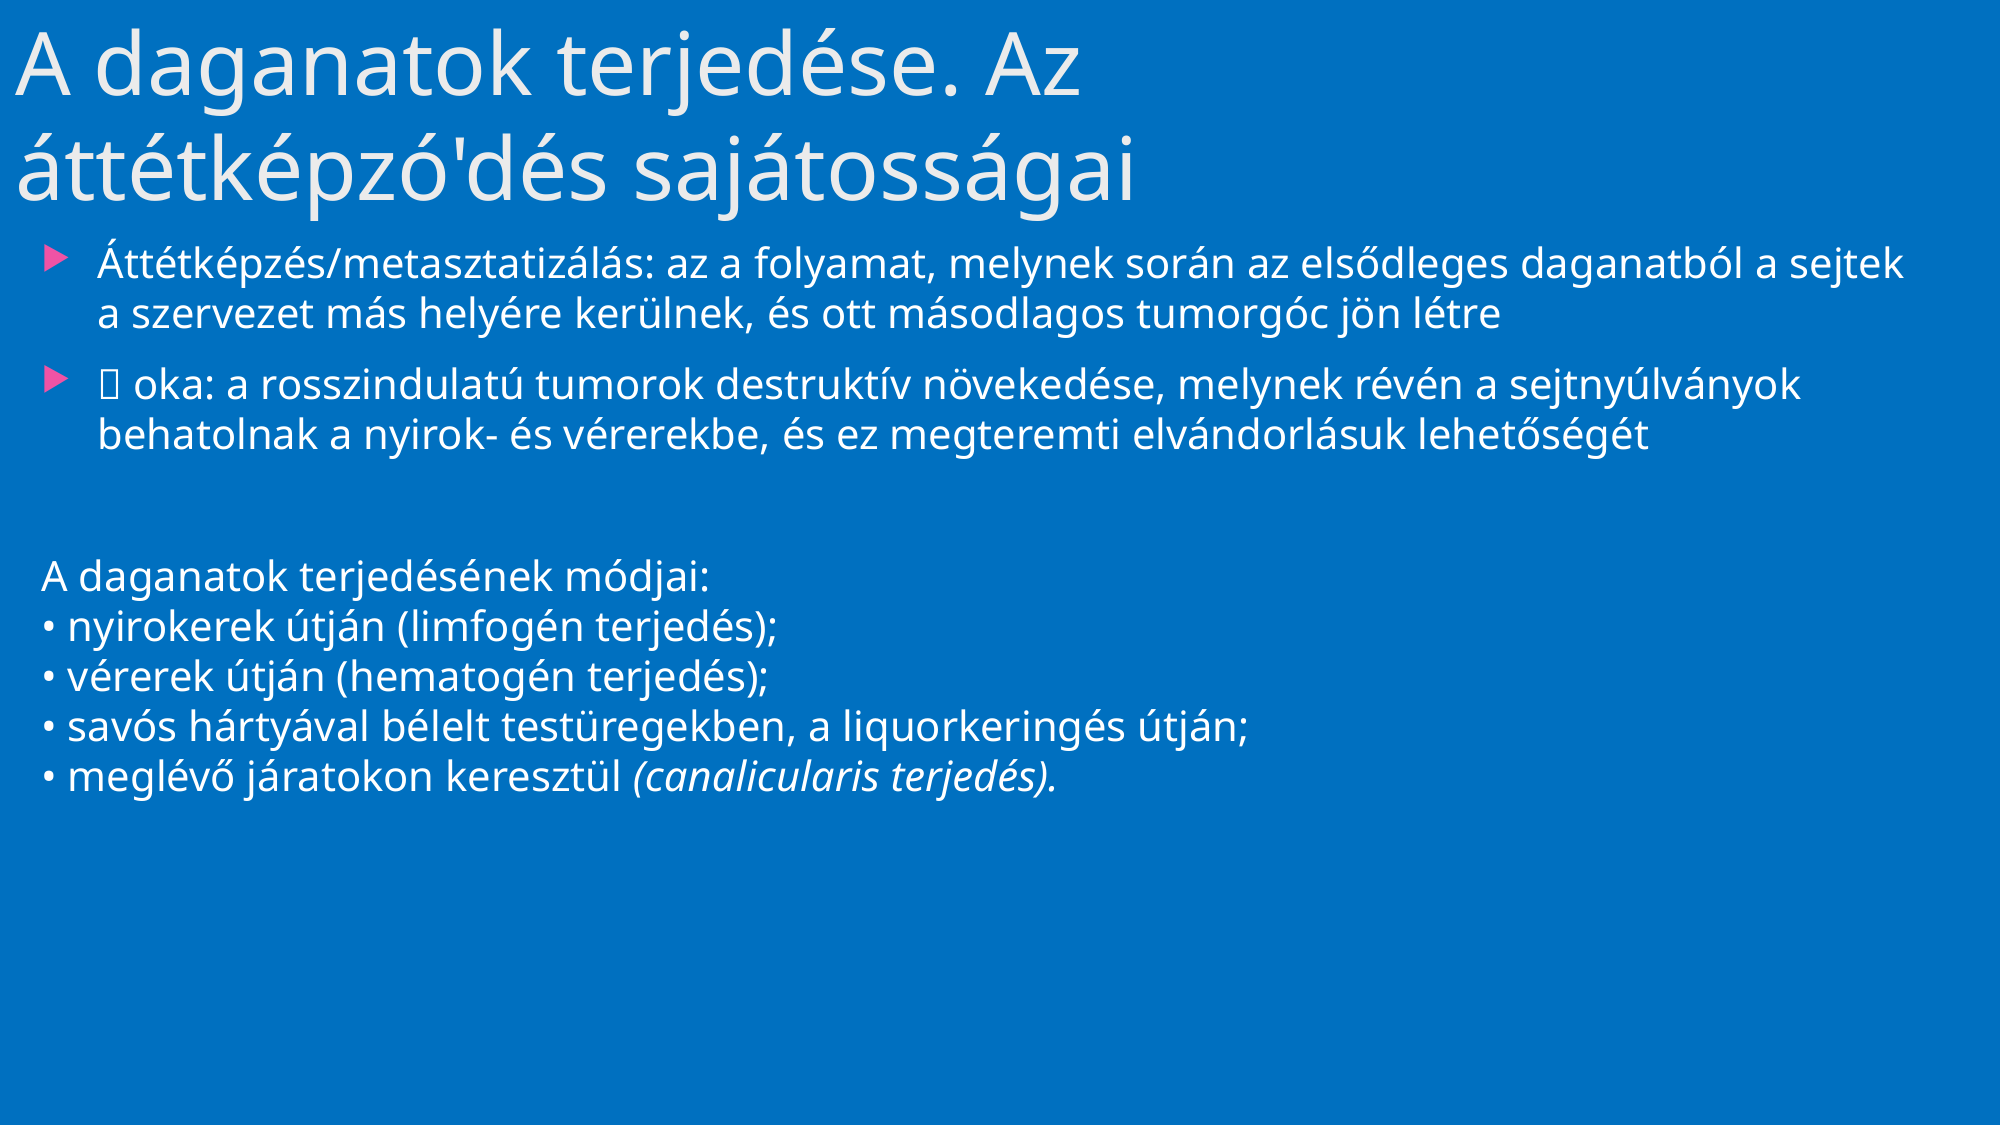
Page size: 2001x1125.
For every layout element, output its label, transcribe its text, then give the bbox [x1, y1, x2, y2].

title A daganatok terjedése. Az áttétképzó'dés sajátosságai [0, 0, 1543, 230]
list Áttétképzés/metasztatizálás: az a folyamat, melynek során az elsődleges daganatból a sejtek a szervezet más helyére kerülnek, és ott másodlagos tumorgóc jön létre  oka: a rosszindulatú tumorok destruktív növekedése, melynek révén a sejtnyúlványok behatolnak a nyirok- és vérerekbe, és ez megteremti elvándorlásuk lehetőségét A daganatok terjedésének módjai: • nyirokerek útján (limfogén terjedés); • vérerek útján (hematogén terjedés); • savós hártyával bélelt testüregekben, a liquorkeringés útján; • meglévő járatokon keresztül (canalicularis terjedés). [26, 229, 1953, 1081]
